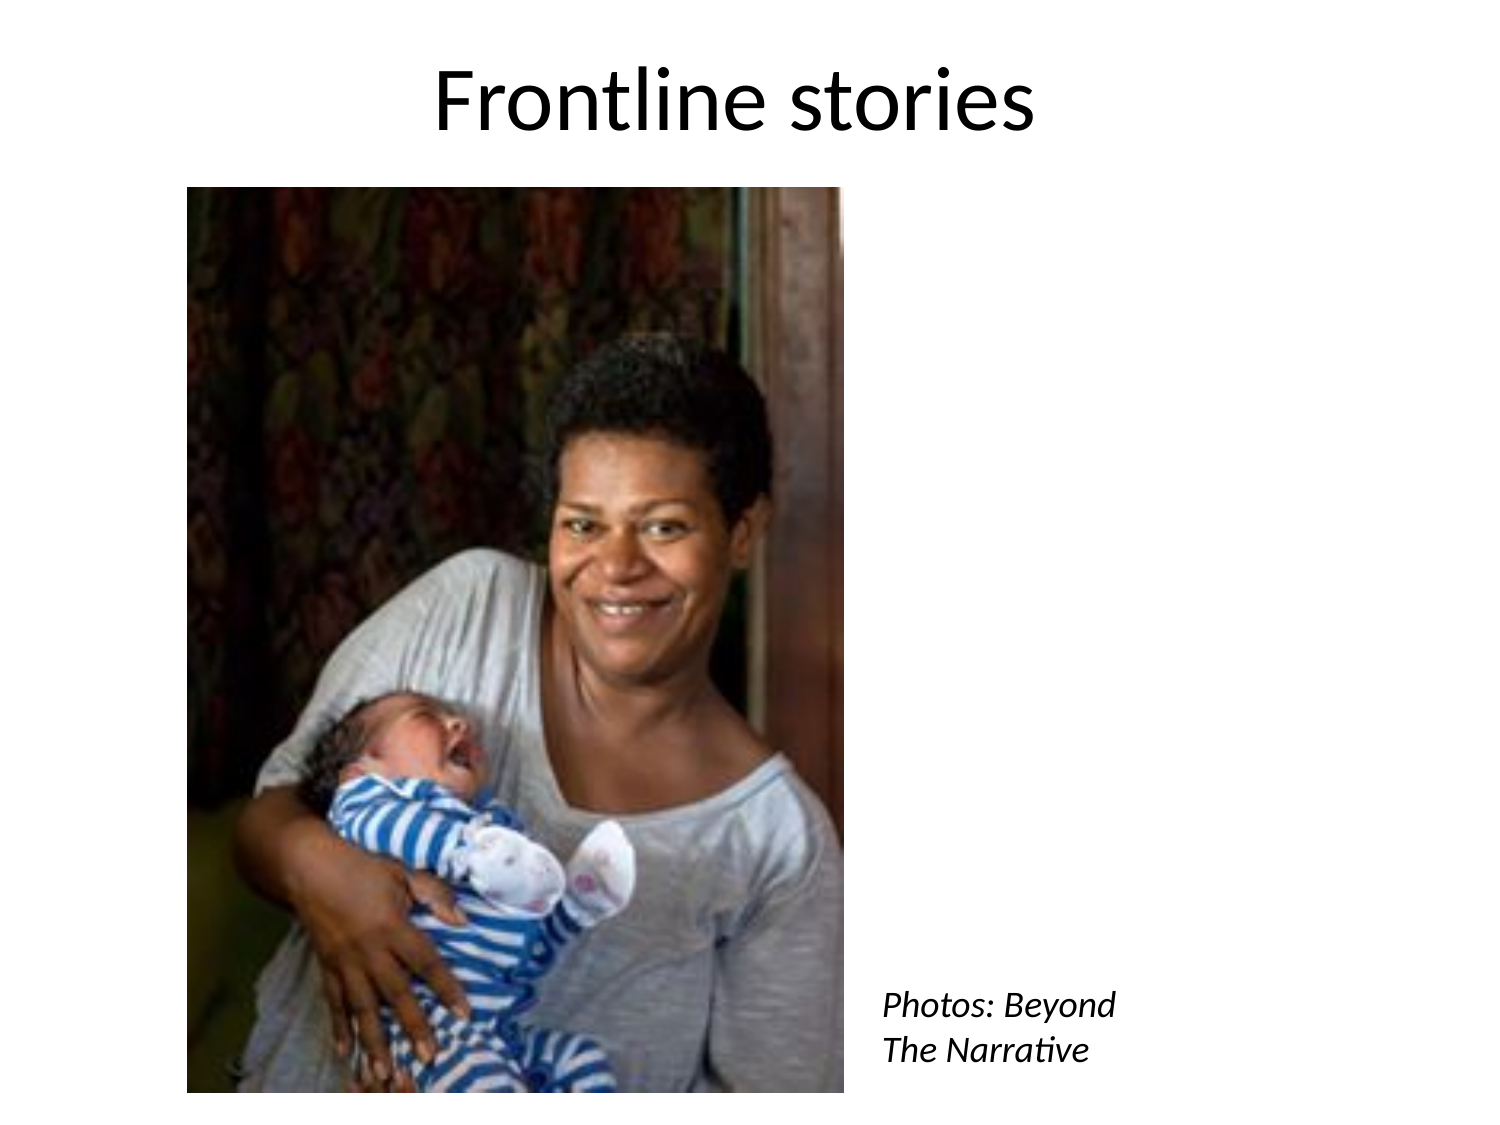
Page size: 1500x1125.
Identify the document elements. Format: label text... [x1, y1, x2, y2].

picture [187, 187, 844, 1093]
text_box Photos: Beyond The Narrative [867, 972, 1184, 1078]
title Frontline stories [70, 0, 1421, 188]
